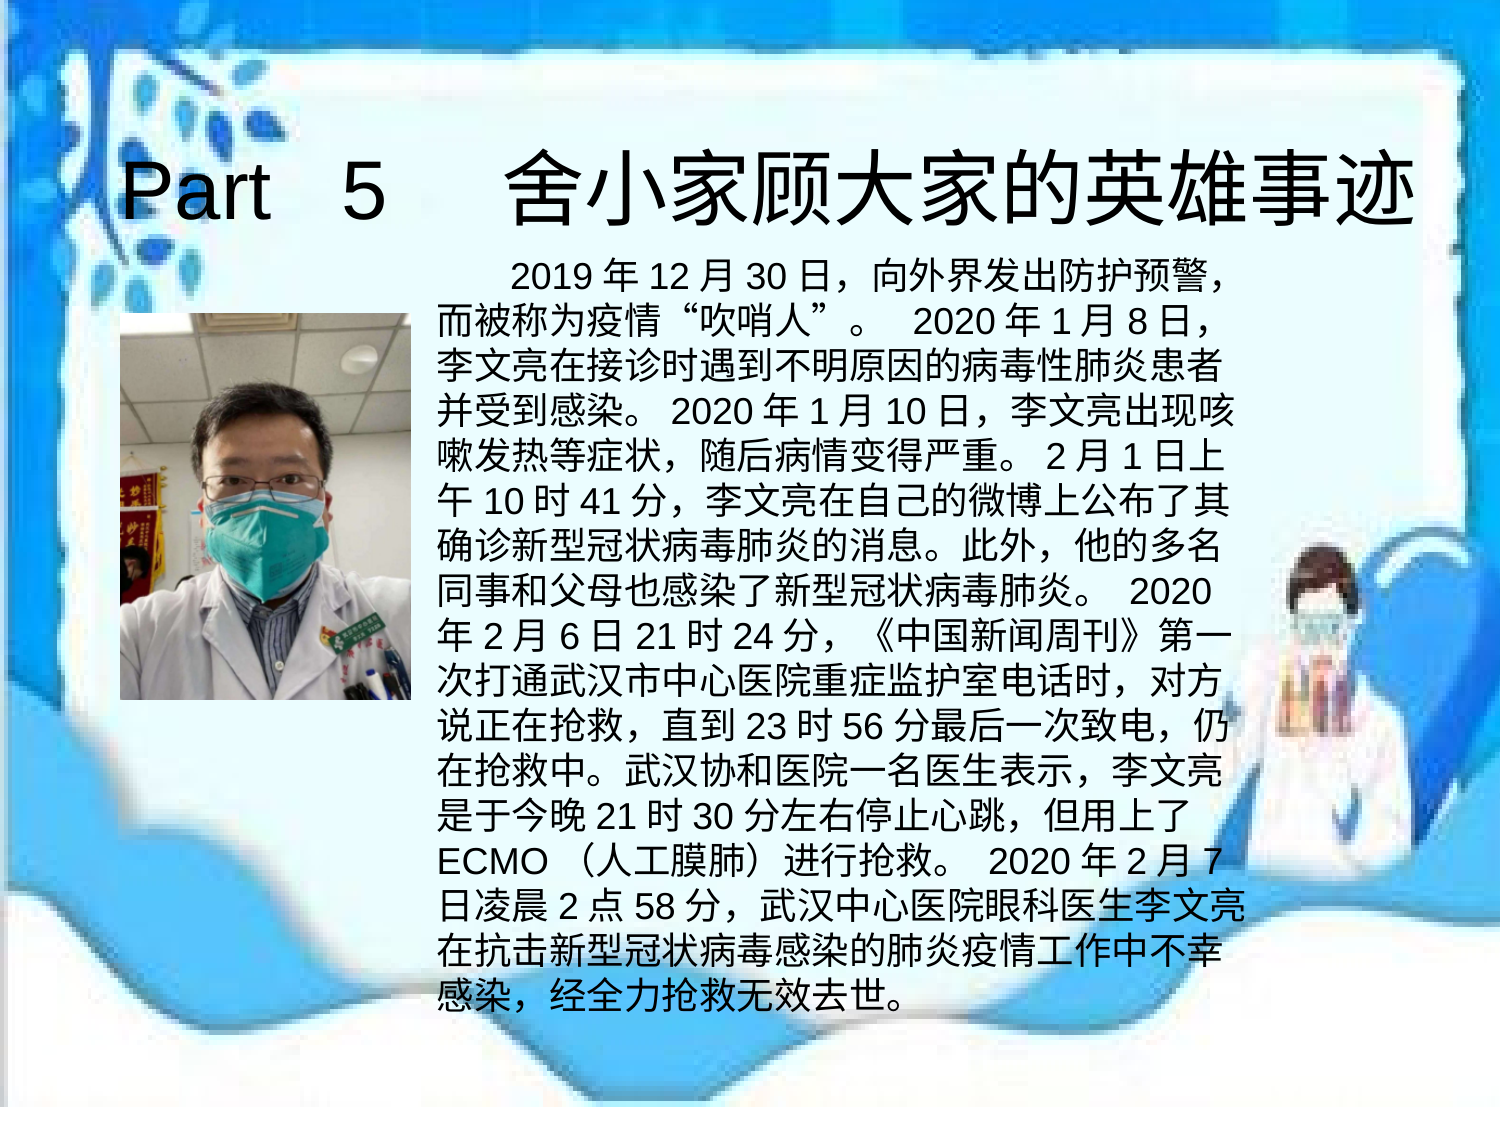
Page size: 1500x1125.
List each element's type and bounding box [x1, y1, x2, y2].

picture [120, 313, 411, 700]
list [0, 0, 1500, 1108]
